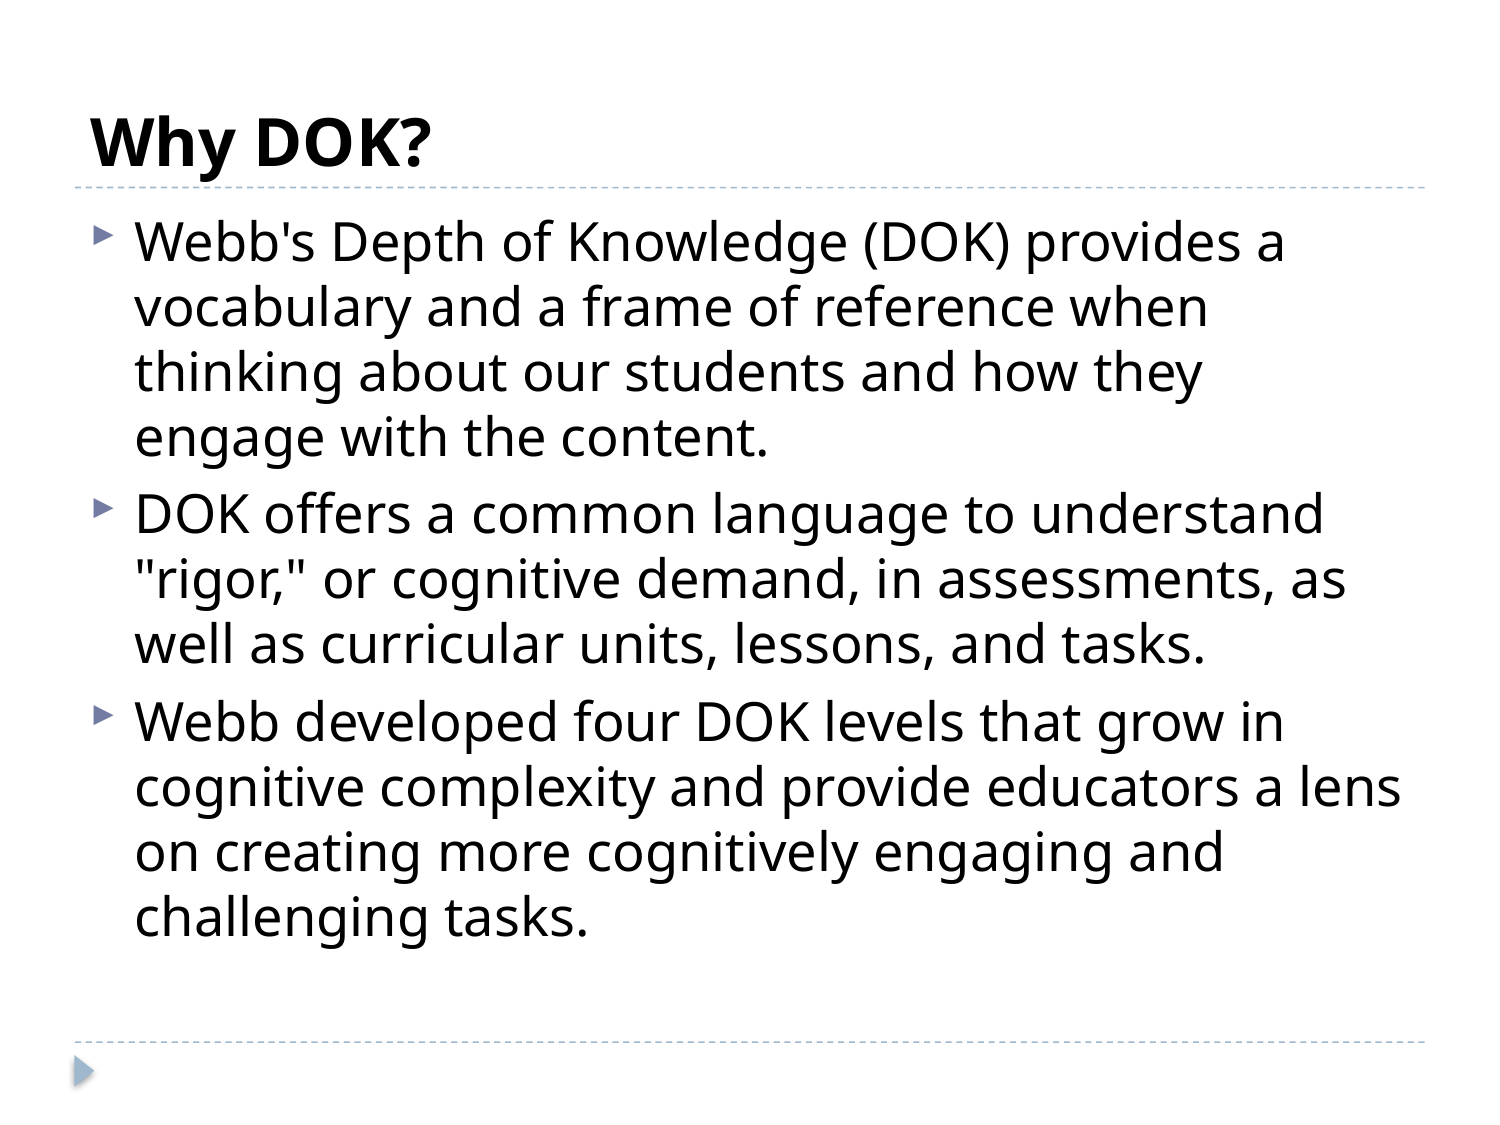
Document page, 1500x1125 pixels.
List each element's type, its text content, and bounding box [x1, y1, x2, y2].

title Why DOK? [74, 24, 1426, 188]
list Webb's Depth of Knowledge (DOK) provides a vocabulary and a frame of reference when thinking about our students and how they engage with the content. DOK offers a common language to understand "rigor," or cognitive demand, in assessments, as well as curricular units, lessons, and tasks. Webb developed four DOK levels that grow in cognitive complexity and provide educators a lens on creating more cognitively engaging and challenging tasks. [74, 199, 1426, 1011]
